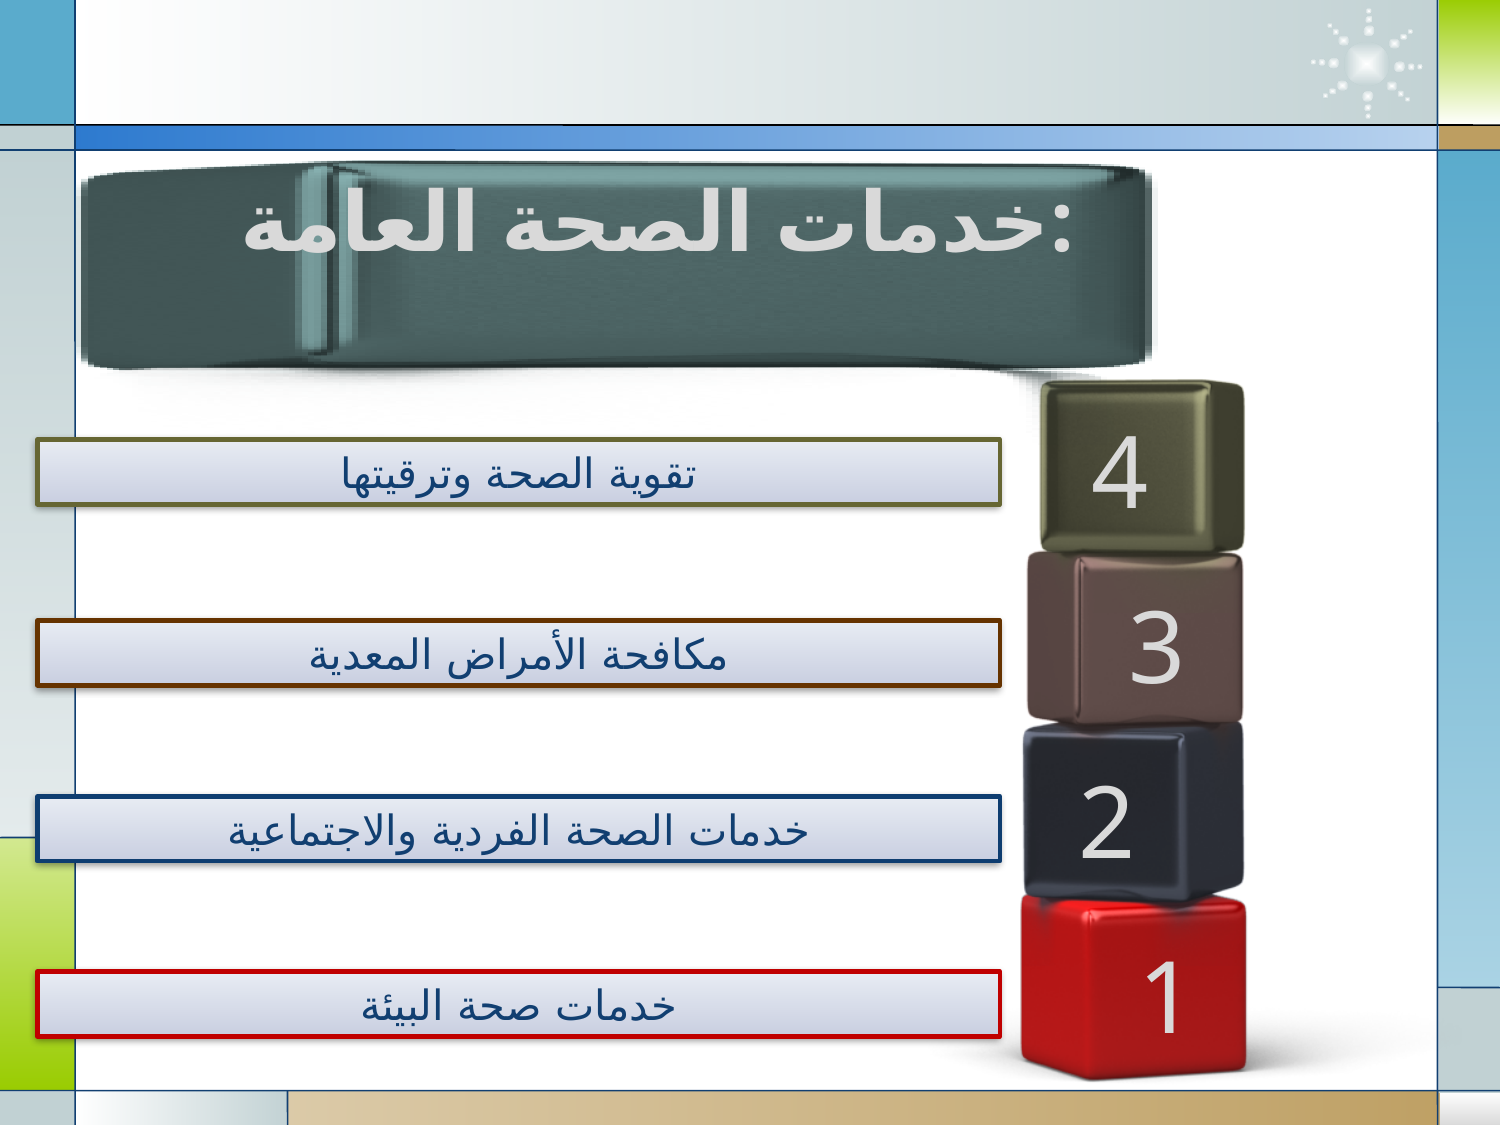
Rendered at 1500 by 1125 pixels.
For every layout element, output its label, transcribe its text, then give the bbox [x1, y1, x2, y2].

text_box تقوية الصحة وترقيتها [37, 453, 1001, 505]
text_box خدمات الصحة الفردية والاجتماعية [37, 796, 986, 862]
picture [0, 125, 1463, 1101]
text_box خدمات صحة البيئة [37, 971, 919, 1037]
text_box مكافحة الأمراض المعدية [37, 620, 1001, 686]
